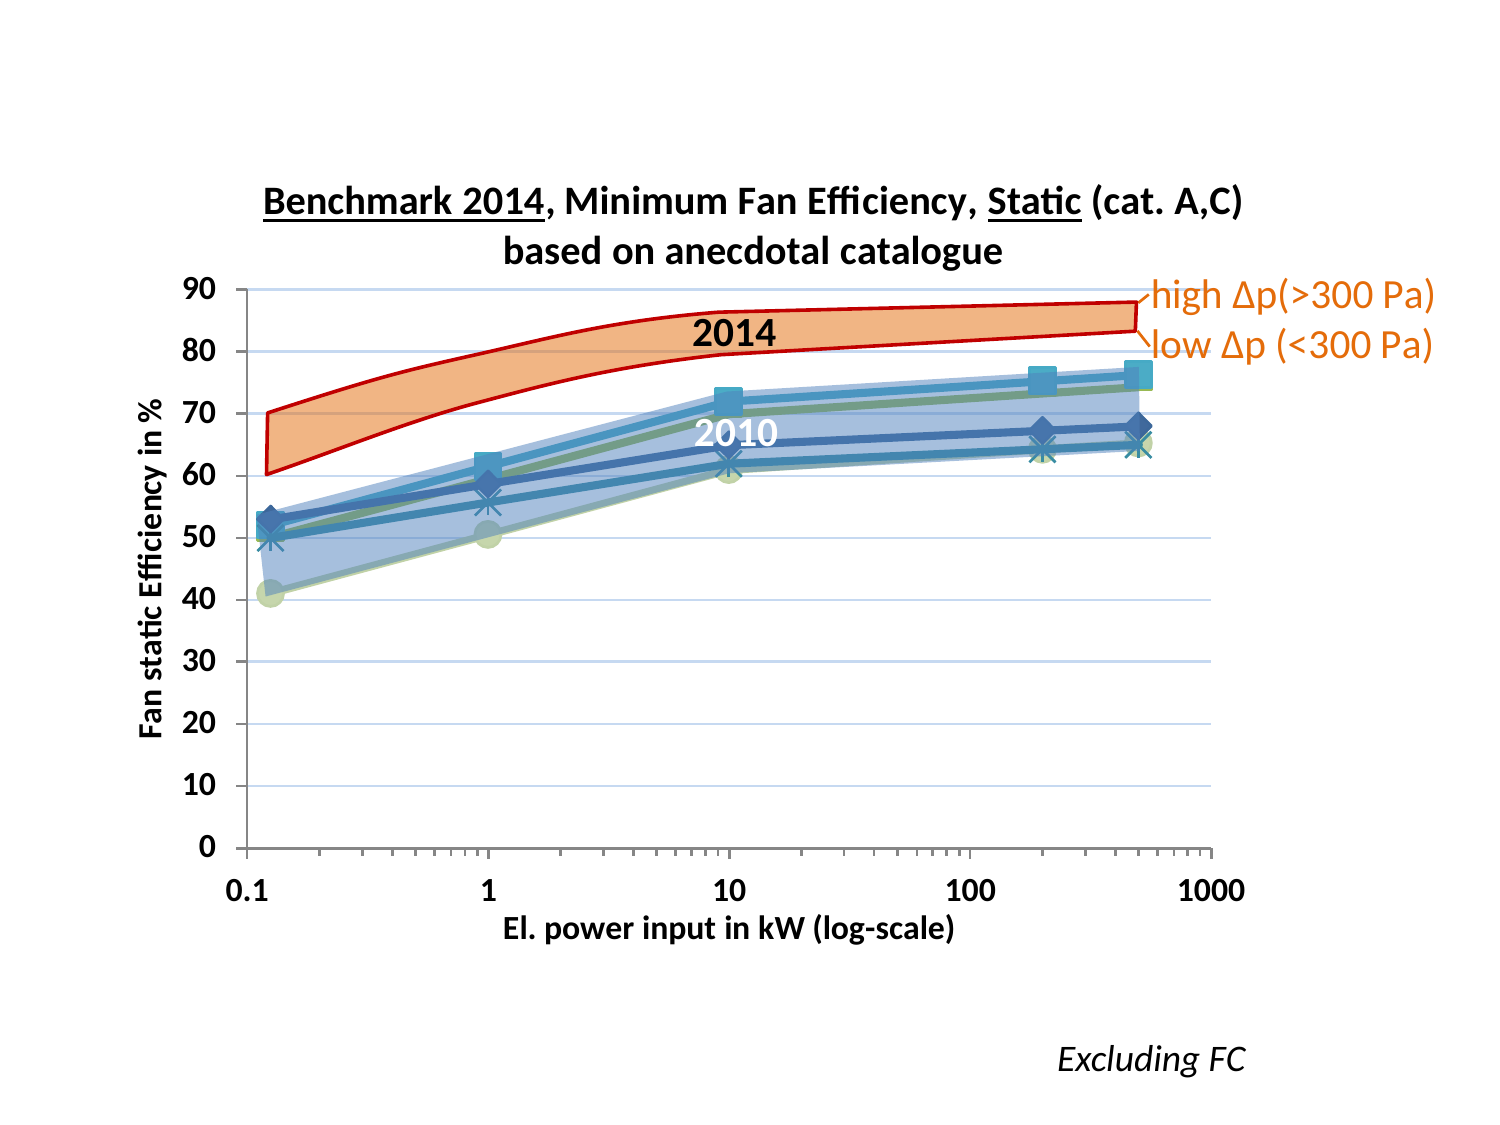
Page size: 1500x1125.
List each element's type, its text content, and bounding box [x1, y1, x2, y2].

picture [5, 147, 1500, 954]
text_box Excluding FC [1042, 1026, 1269, 1087]
